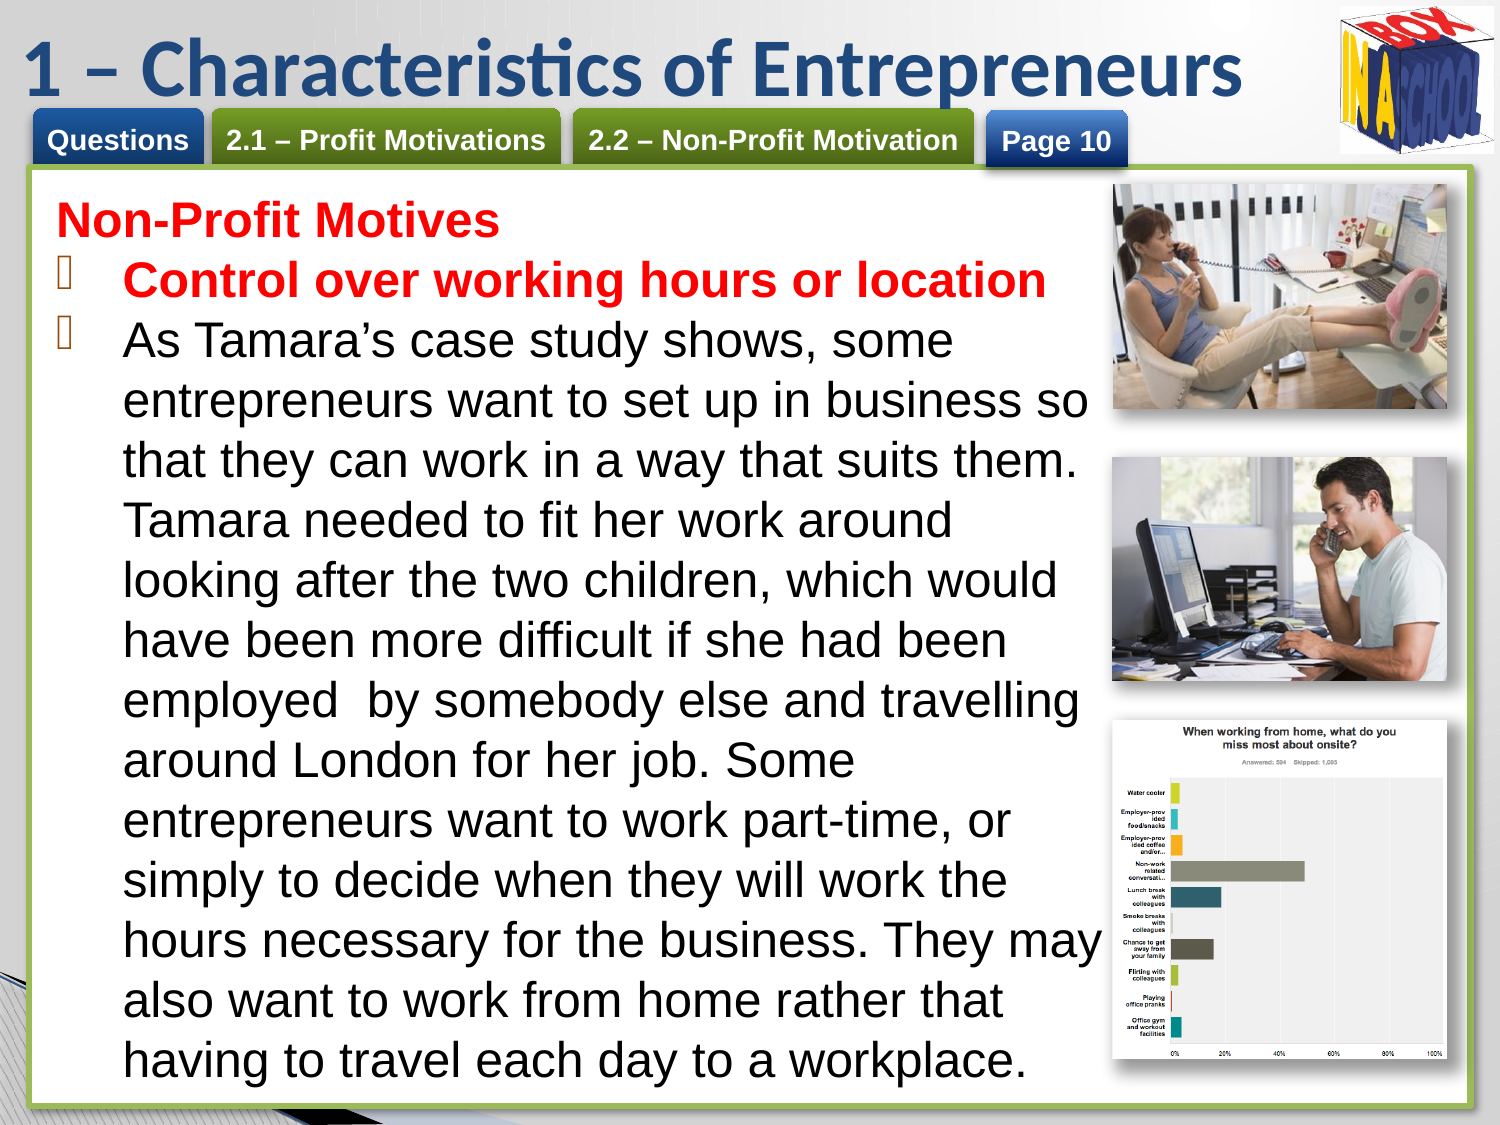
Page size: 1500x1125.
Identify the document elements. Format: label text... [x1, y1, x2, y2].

picture [1112, 184, 1448, 410]
picture [1112, 457, 1448, 681]
picture [1340, 6, 1495, 154]
title 1 – Characteristics of Entrepreneurs [5, 11, 1270, 114]
text_box Non-Profit Motives Control over working hours or location As Tamara’s case study shows, some entrepreneurs want to set up in business so that they can work in a way that suits them. Tamara needed to fit her work around looking after the two children, which would have been more difficult if she had been employed by somebody else and travelling around London for her job. Some entrepreneurs want to work part-time, or simply to decide when they will work the hours necessary for the business. They may also want to work from home rather that having to travel each day to a workplace. [41, 179, 1128, 1095]
picture [281, 1114, 303, 1125]
picture [1112, 720, 1448, 1059]
text_box Page 10 [986, 109, 1128, 167]
